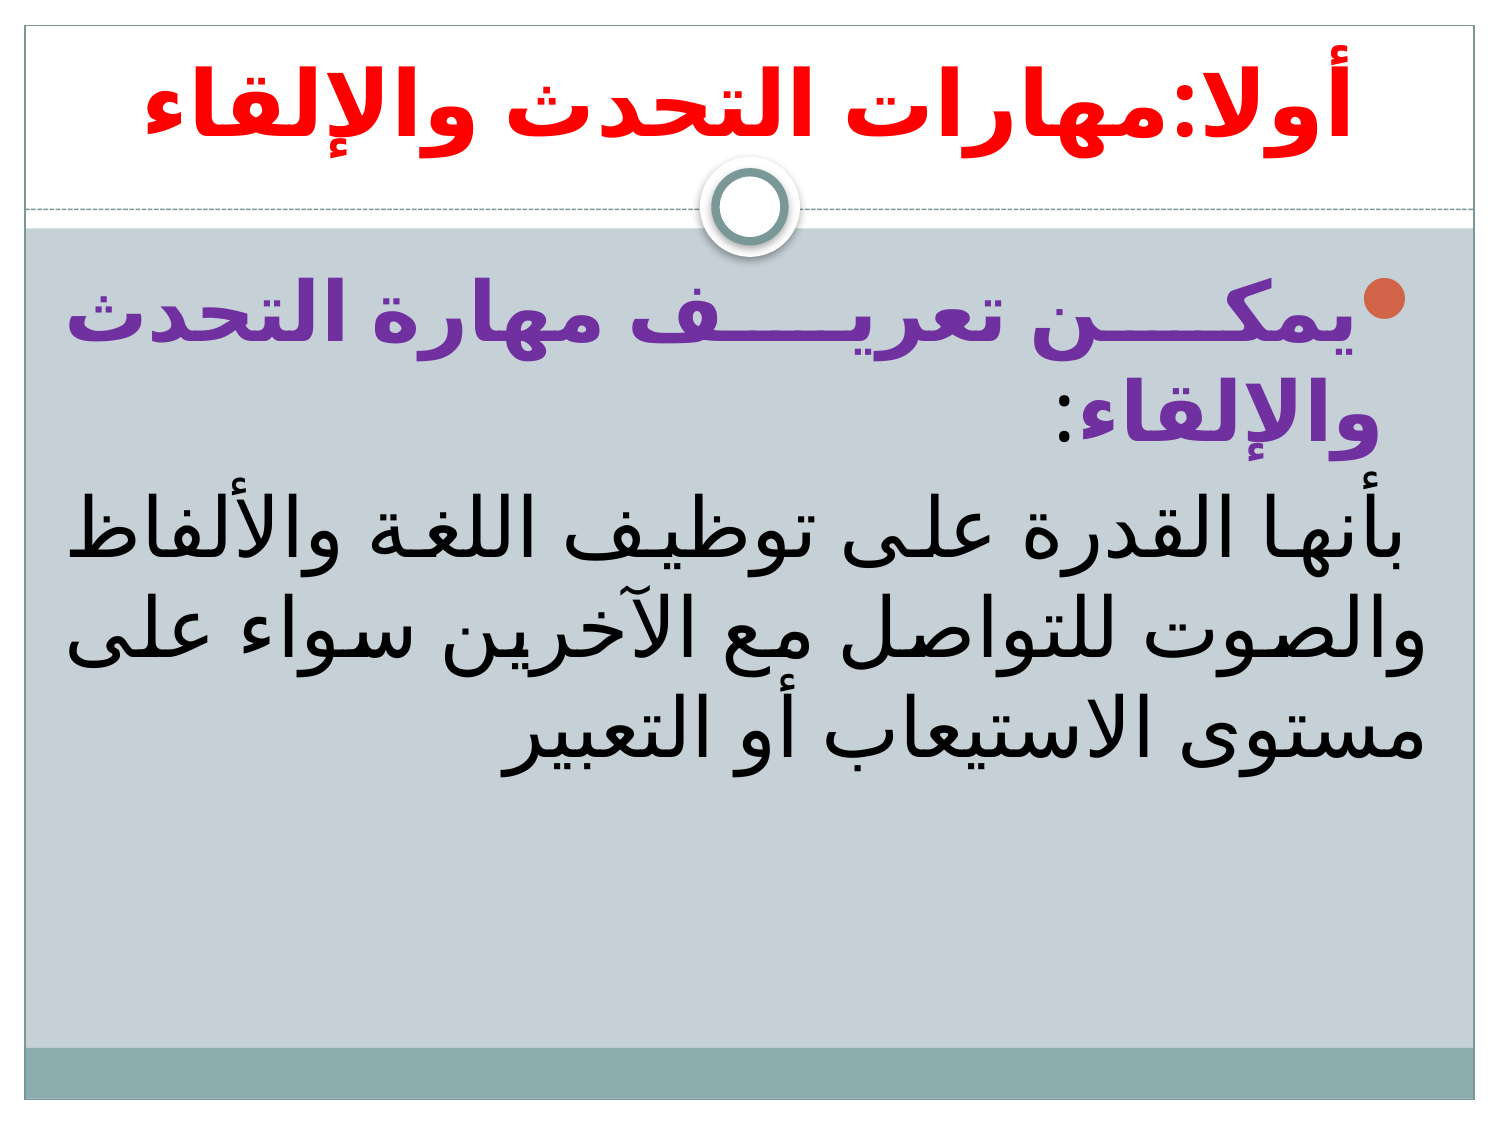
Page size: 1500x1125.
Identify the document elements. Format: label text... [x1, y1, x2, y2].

title أولا:مهارات التحدث والإلقاء [49, 37, 1450, 162]
list يمكن تعريف مهارة التحدث والإلقاء: بأنها القدرة على توظيف اللغة والألفاظ والصوت للتواصل مع الآخرين سواء على مستوى الاستيعاب أو التعبير [49, 250, 1445, 1001]
